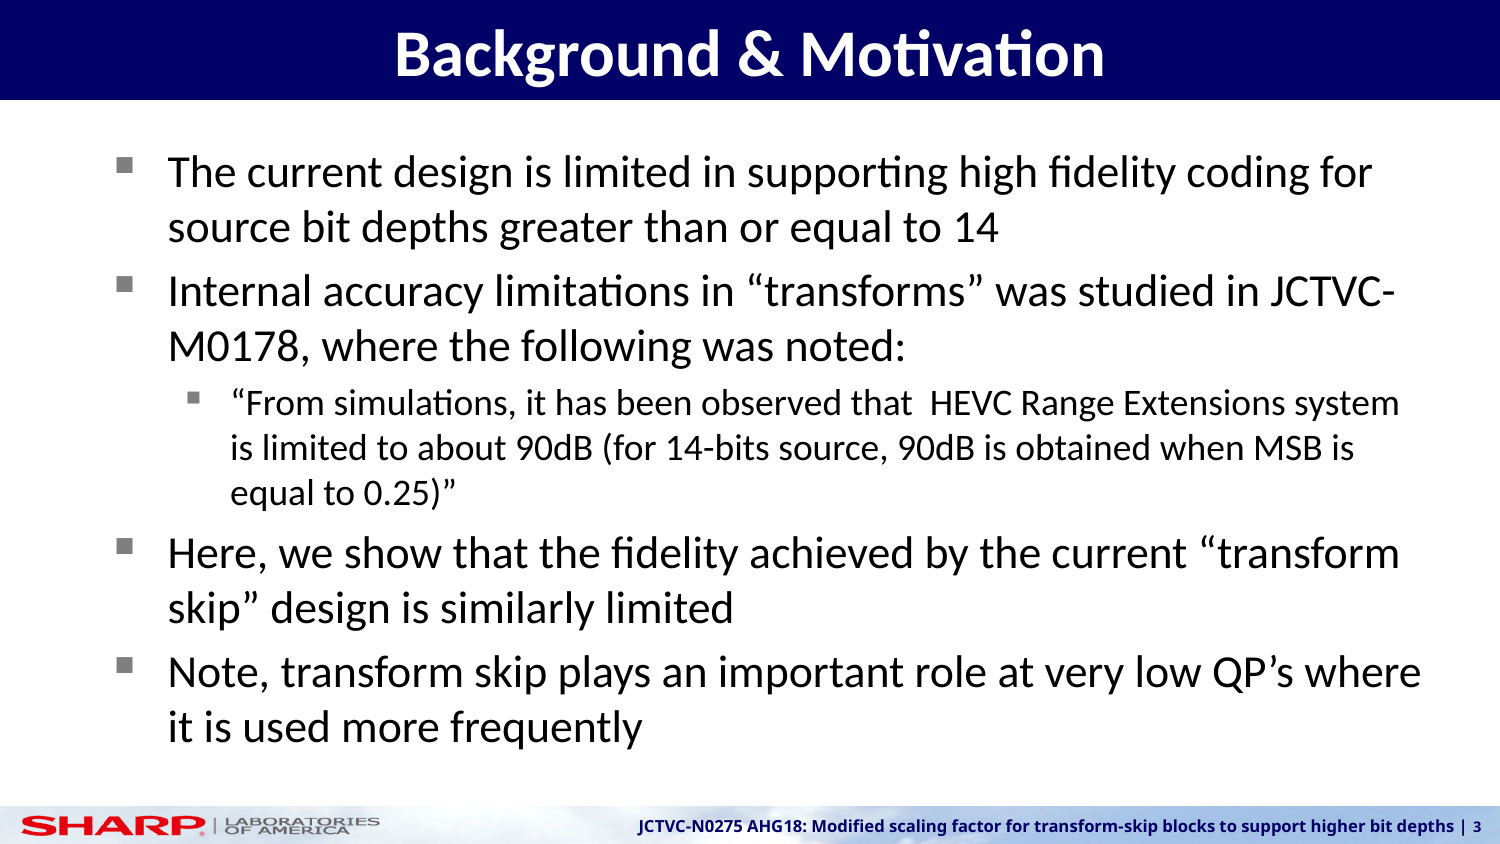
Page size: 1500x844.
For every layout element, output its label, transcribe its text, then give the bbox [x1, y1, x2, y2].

title Background & Motivation [16, 0, 1484, 101]
picture [0, 806, 1500, 844]
list The current design is limited in supporting high fidelity coding for source bit depths greater than or equal to 14 Internal accuracy limitations in “transforms” was studied in JCTVC-M0178, where the following was noted: “From simulations, it has been observed that HEVC Range Extensions system is limited to about 90dB (for 14-bits source, 90dB is obtained when MSB is equal to 0.25)” Here, we show that the fidelity achieved by the current “transform skip” design is similarly limited Note, transform skip plays an important role at very low QP’s where it is used more frequently [99, 134, 1438, 785]
